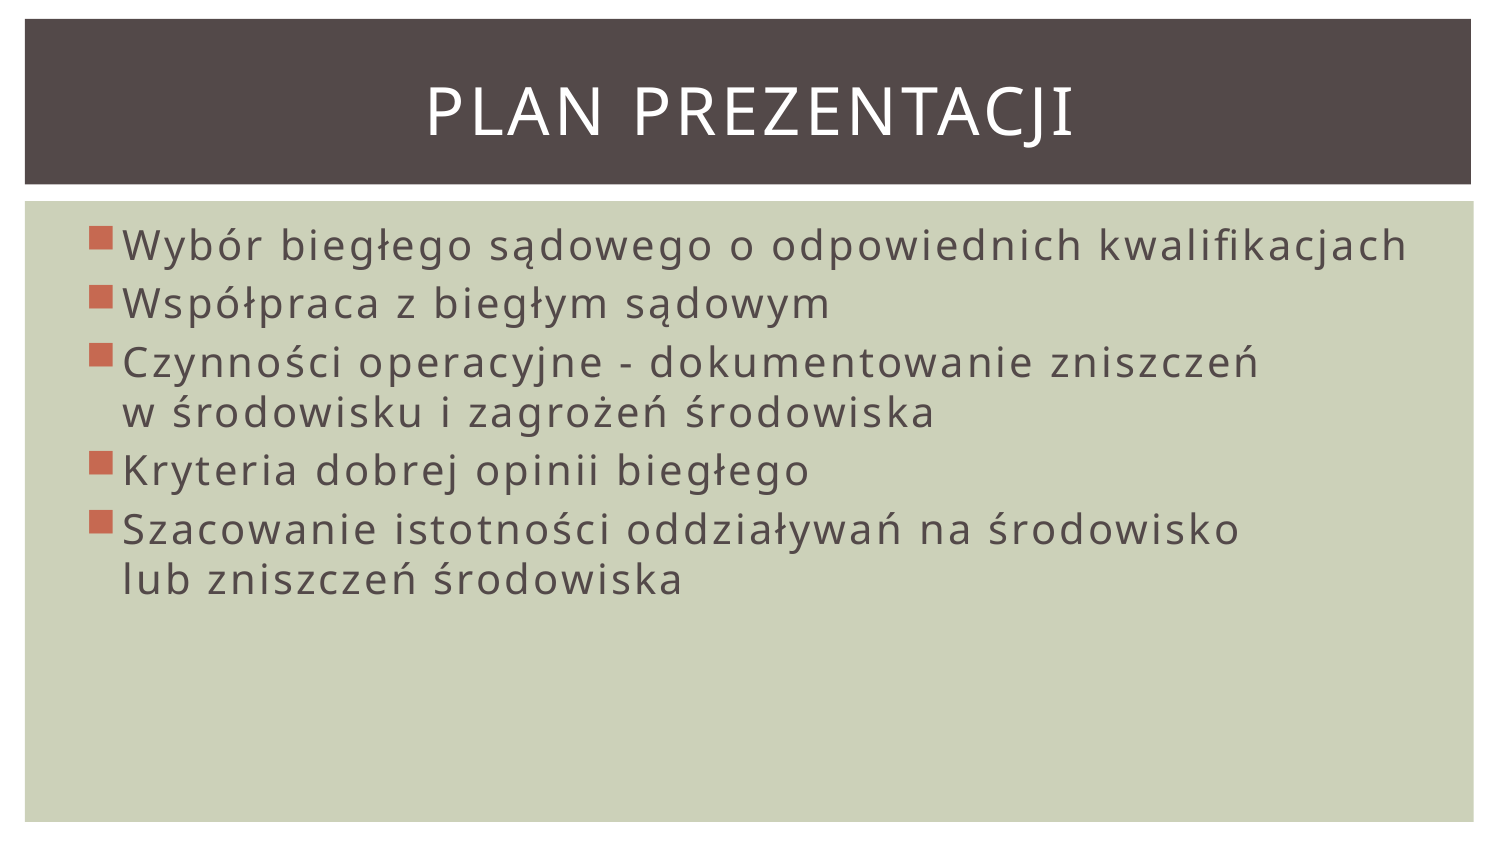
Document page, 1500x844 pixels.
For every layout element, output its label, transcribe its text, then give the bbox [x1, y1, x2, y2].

list Wybór biegłego sądowego o odpowiednich kwalifikacjach Współpraca z biegłym sądowym Czynności operacyjne - dokumentowanie zniszczeń w środowisku i zagrożeń środowiska Kryteria dobrej opinii biegłego Szacowanie istotności oddziaływań na środowisko lub zniszczeń środowiska [62, 211, 1442, 754]
title Plan Prezentacji [62, 43, 1438, 174]
